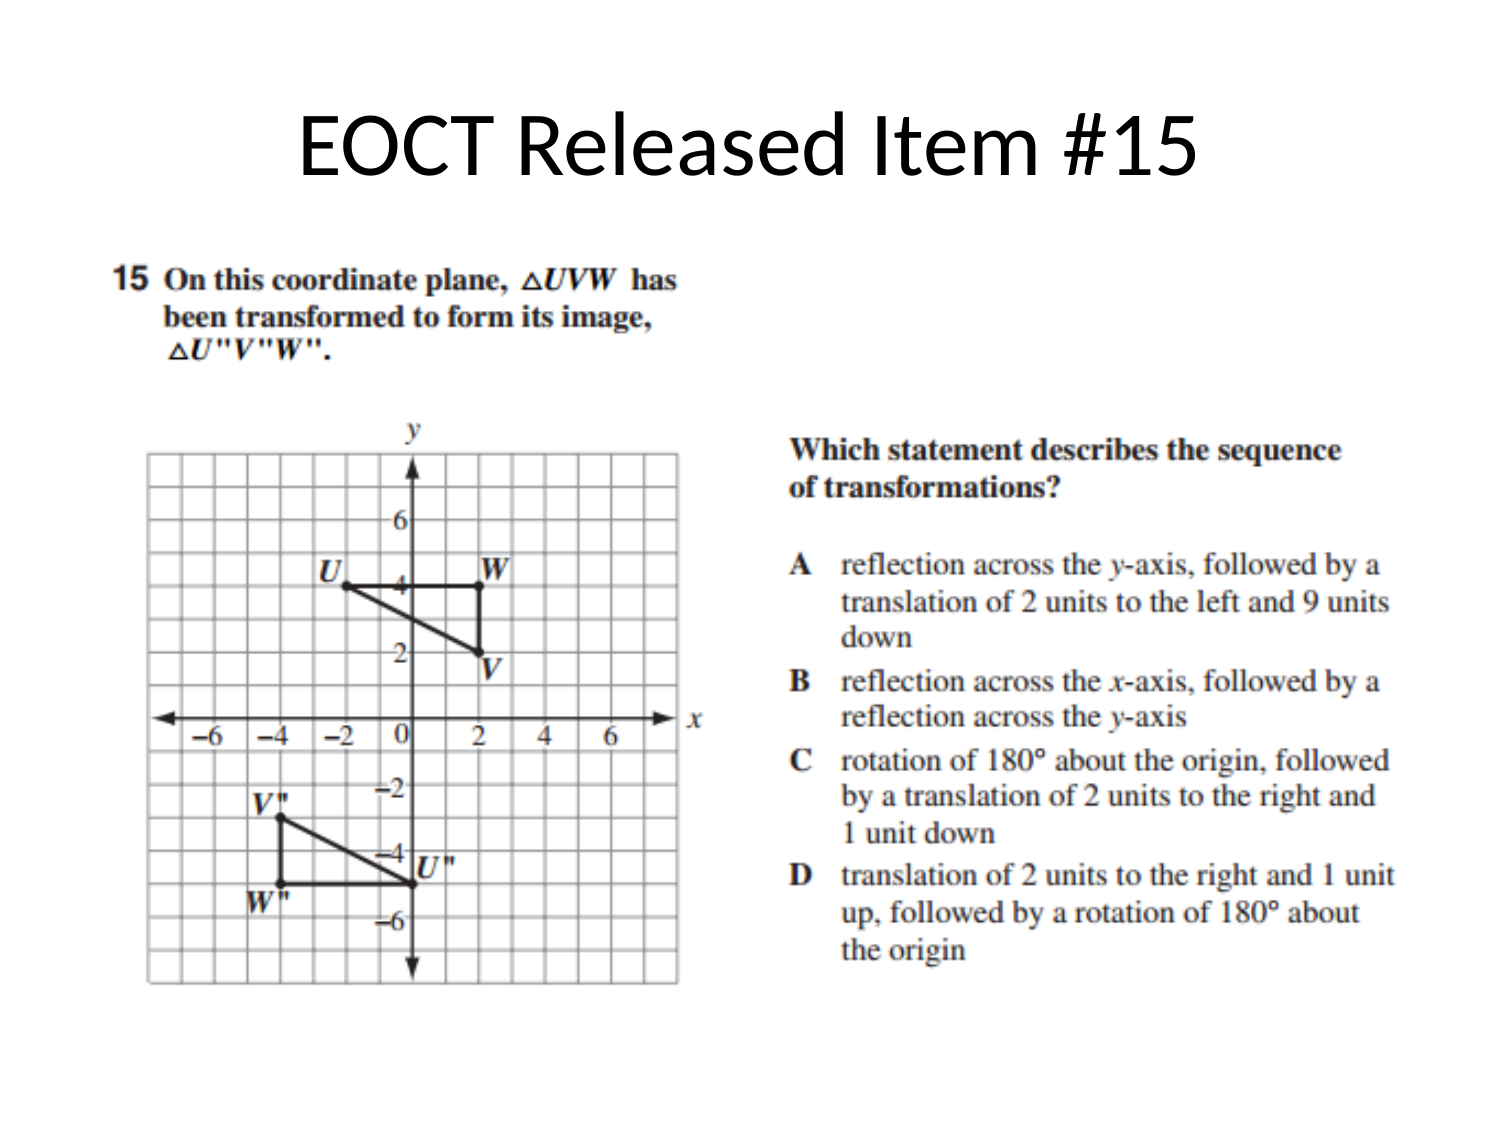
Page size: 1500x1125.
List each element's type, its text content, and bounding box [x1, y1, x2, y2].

picture [99, 249, 1413, 1018]
title EOCT Released Item #15 [75, 45, 1425, 233]
